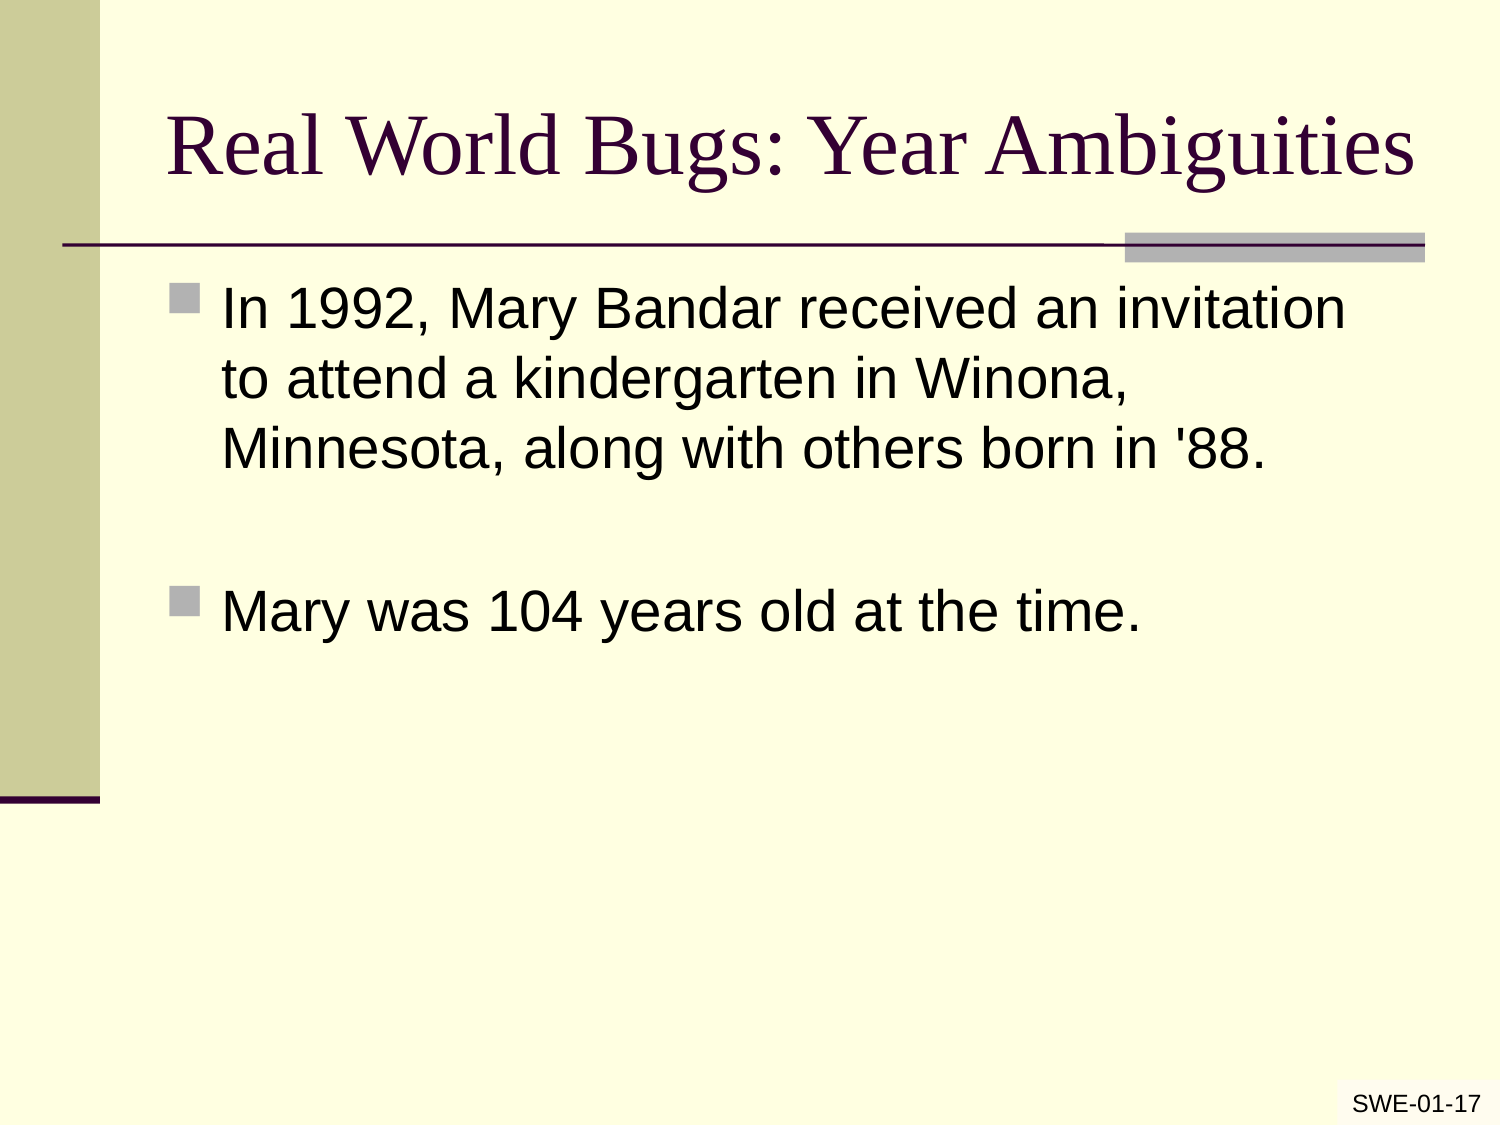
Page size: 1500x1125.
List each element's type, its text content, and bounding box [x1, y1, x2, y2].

list In 1992, Mary Bandar received an invitation to attend a kindergarten in Winona, Minnesota, along with others born in '88. Mary was 104 years old at the time. [150, 262, 1425, 1006]
title Real World Bugs: Year Ambiguities [150, 45, 1500, 234]
